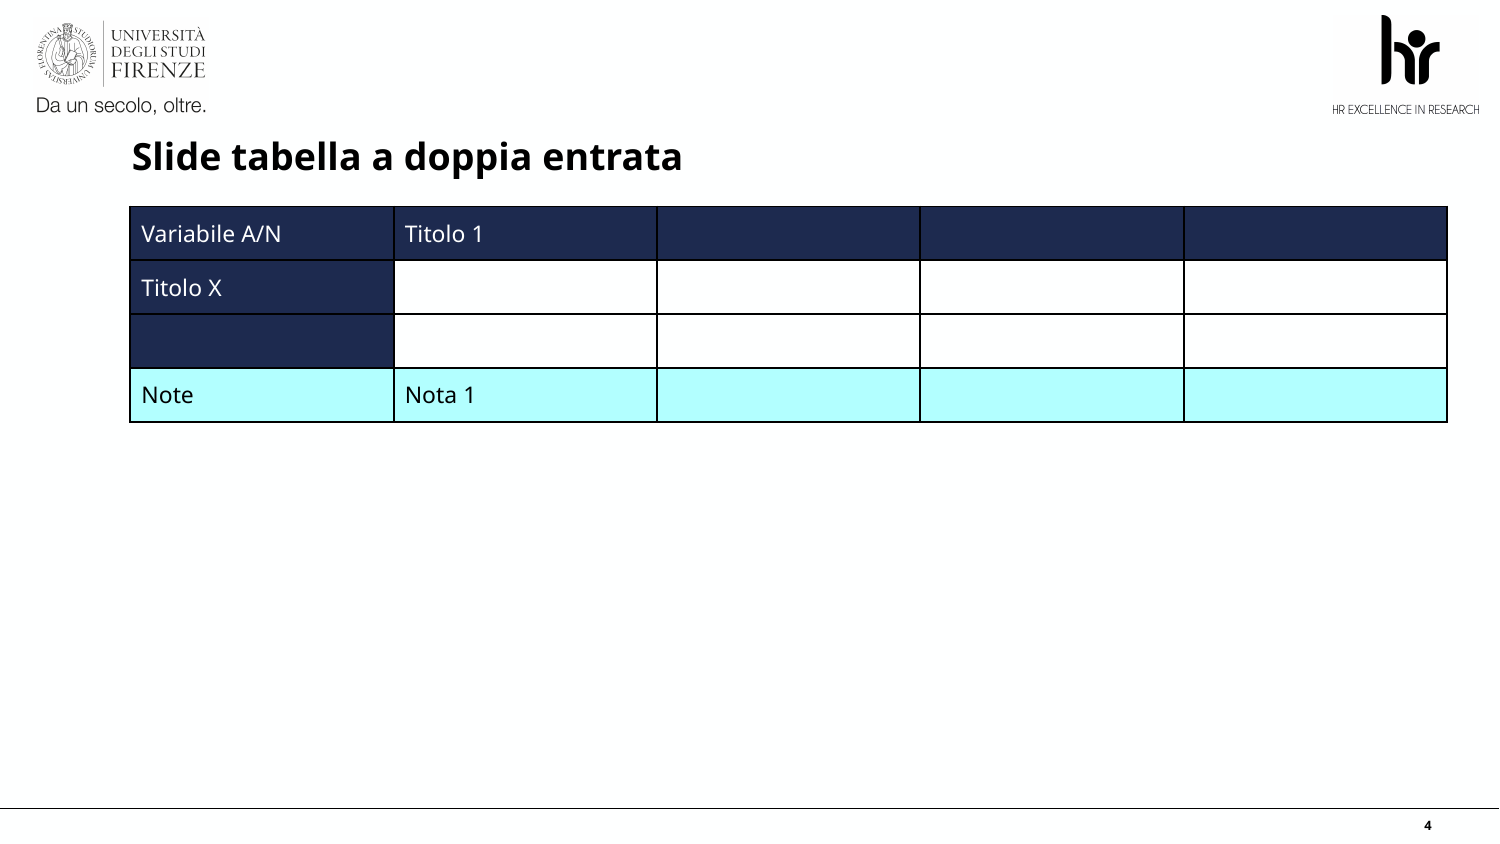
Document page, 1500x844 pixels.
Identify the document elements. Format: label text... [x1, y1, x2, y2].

table_cell [921, 369, 1183, 421]
table_cell Nota 1 [395, 369, 656, 421]
table_cell [395, 261, 656, 313]
table_cell [921, 261, 1183, 313]
table_cell [658, 369, 919, 421]
table_cell [658, 261, 919, 313]
title Slide tabella a doppia entrata [117, 116, 1462, 223]
picture [1333, 15, 1479, 114]
table_cell Titolo X [131, 261, 393, 313]
table_header [921, 207, 1183, 259]
table_cell [658, 315, 919, 367]
table_header Titolo 1 [395, 207, 656, 259]
table_cell [1185, 261, 1446, 313]
table_cell Note [131, 369, 393, 421]
table_cell [921, 315, 1183, 367]
table_cell [131, 315, 393, 367]
picture [33, 17, 209, 116]
table_cell [1185, 315, 1446, 367]
table_header Variabile A/N [131, 207, 393, 259]
table_cell [395, 315, 656, 367]
table_header [658, 207, 919, 259]
table_cell [1185, 369, 1446, 421]
table_header [1185, 207, 1446, 259]
